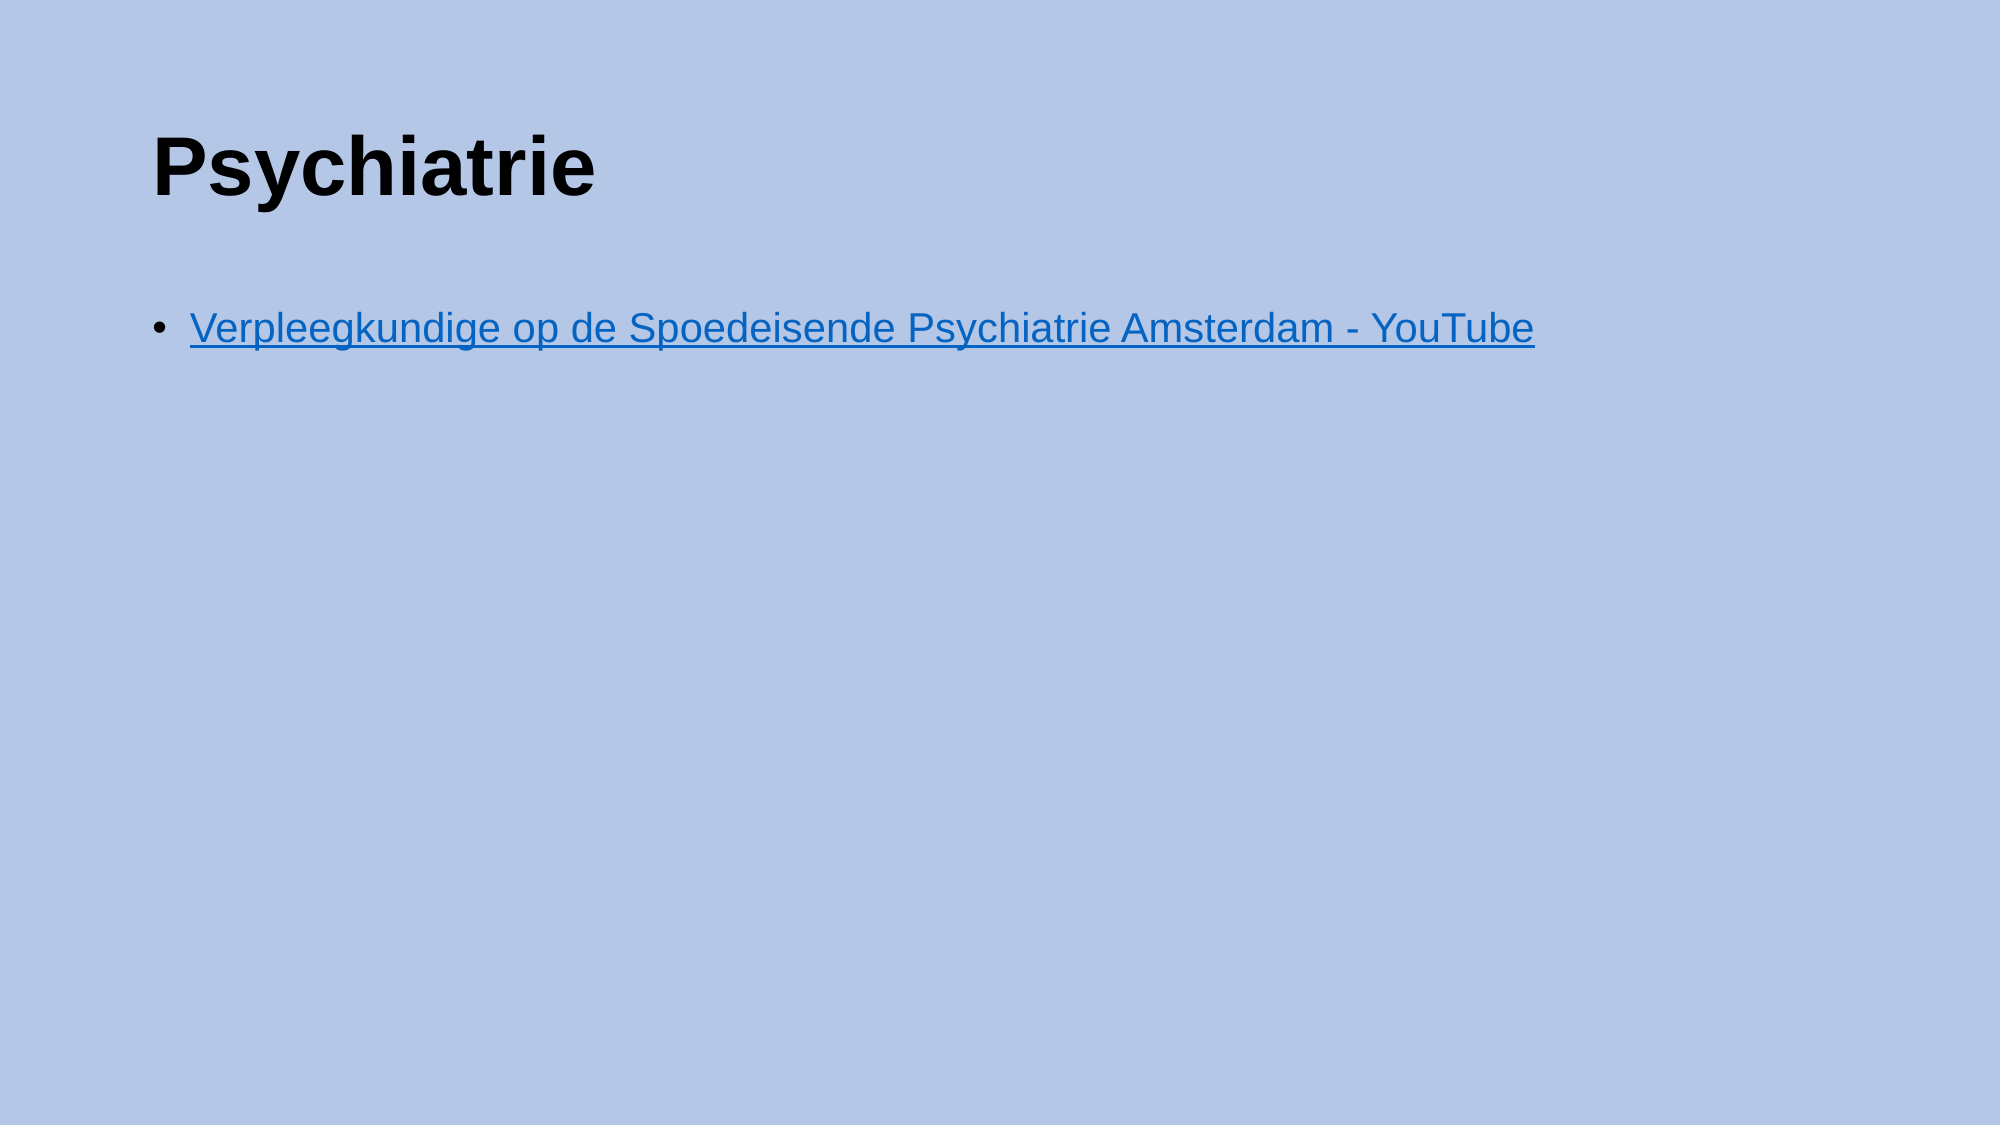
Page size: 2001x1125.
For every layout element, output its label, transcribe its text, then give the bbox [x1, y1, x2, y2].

title Psychiatrie [137, 59, 1863, 278]
list Verpleegkundige op de Spoedeisende Psychiatrie Amsterdam - YouTube [137, 299, 1863, 1014]
